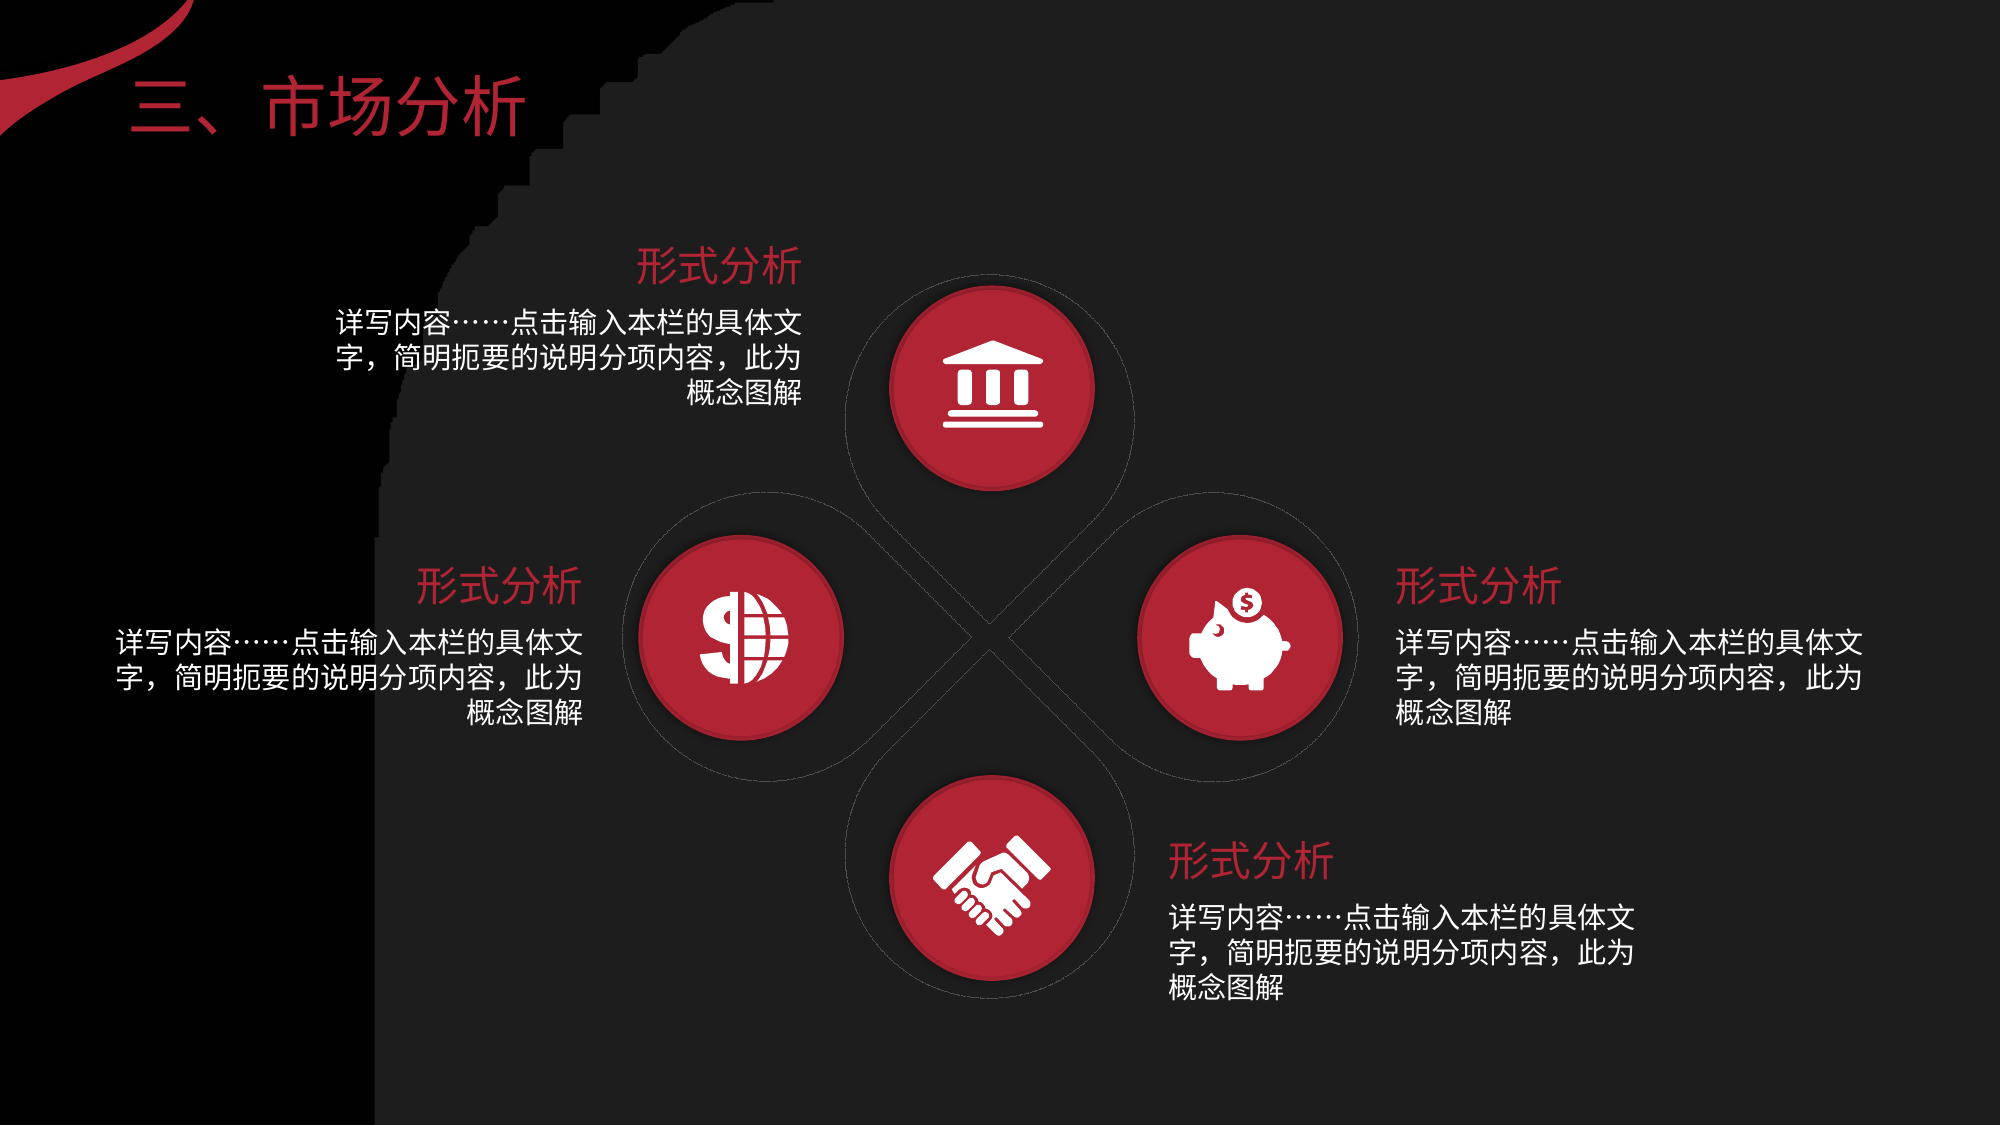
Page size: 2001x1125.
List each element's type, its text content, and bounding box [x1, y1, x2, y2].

picture [0, 0, 186, 80]
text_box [89, 552, 599, 739]
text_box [309, 232, 818, 419]
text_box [845, 708, 1135, 999]
text_box 三、市场分析 [110, 56, 887, 154]
picture [0, 0, 2000, 1125]
text_box [0, 0, 194, 136]
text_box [1153, 827, 1667, 1014]
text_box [622, 491, 912, 782]
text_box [845, 274, 1135, 564]
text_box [1380, 552, 1895, 739]
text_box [1068, 492, 1359, 782]
